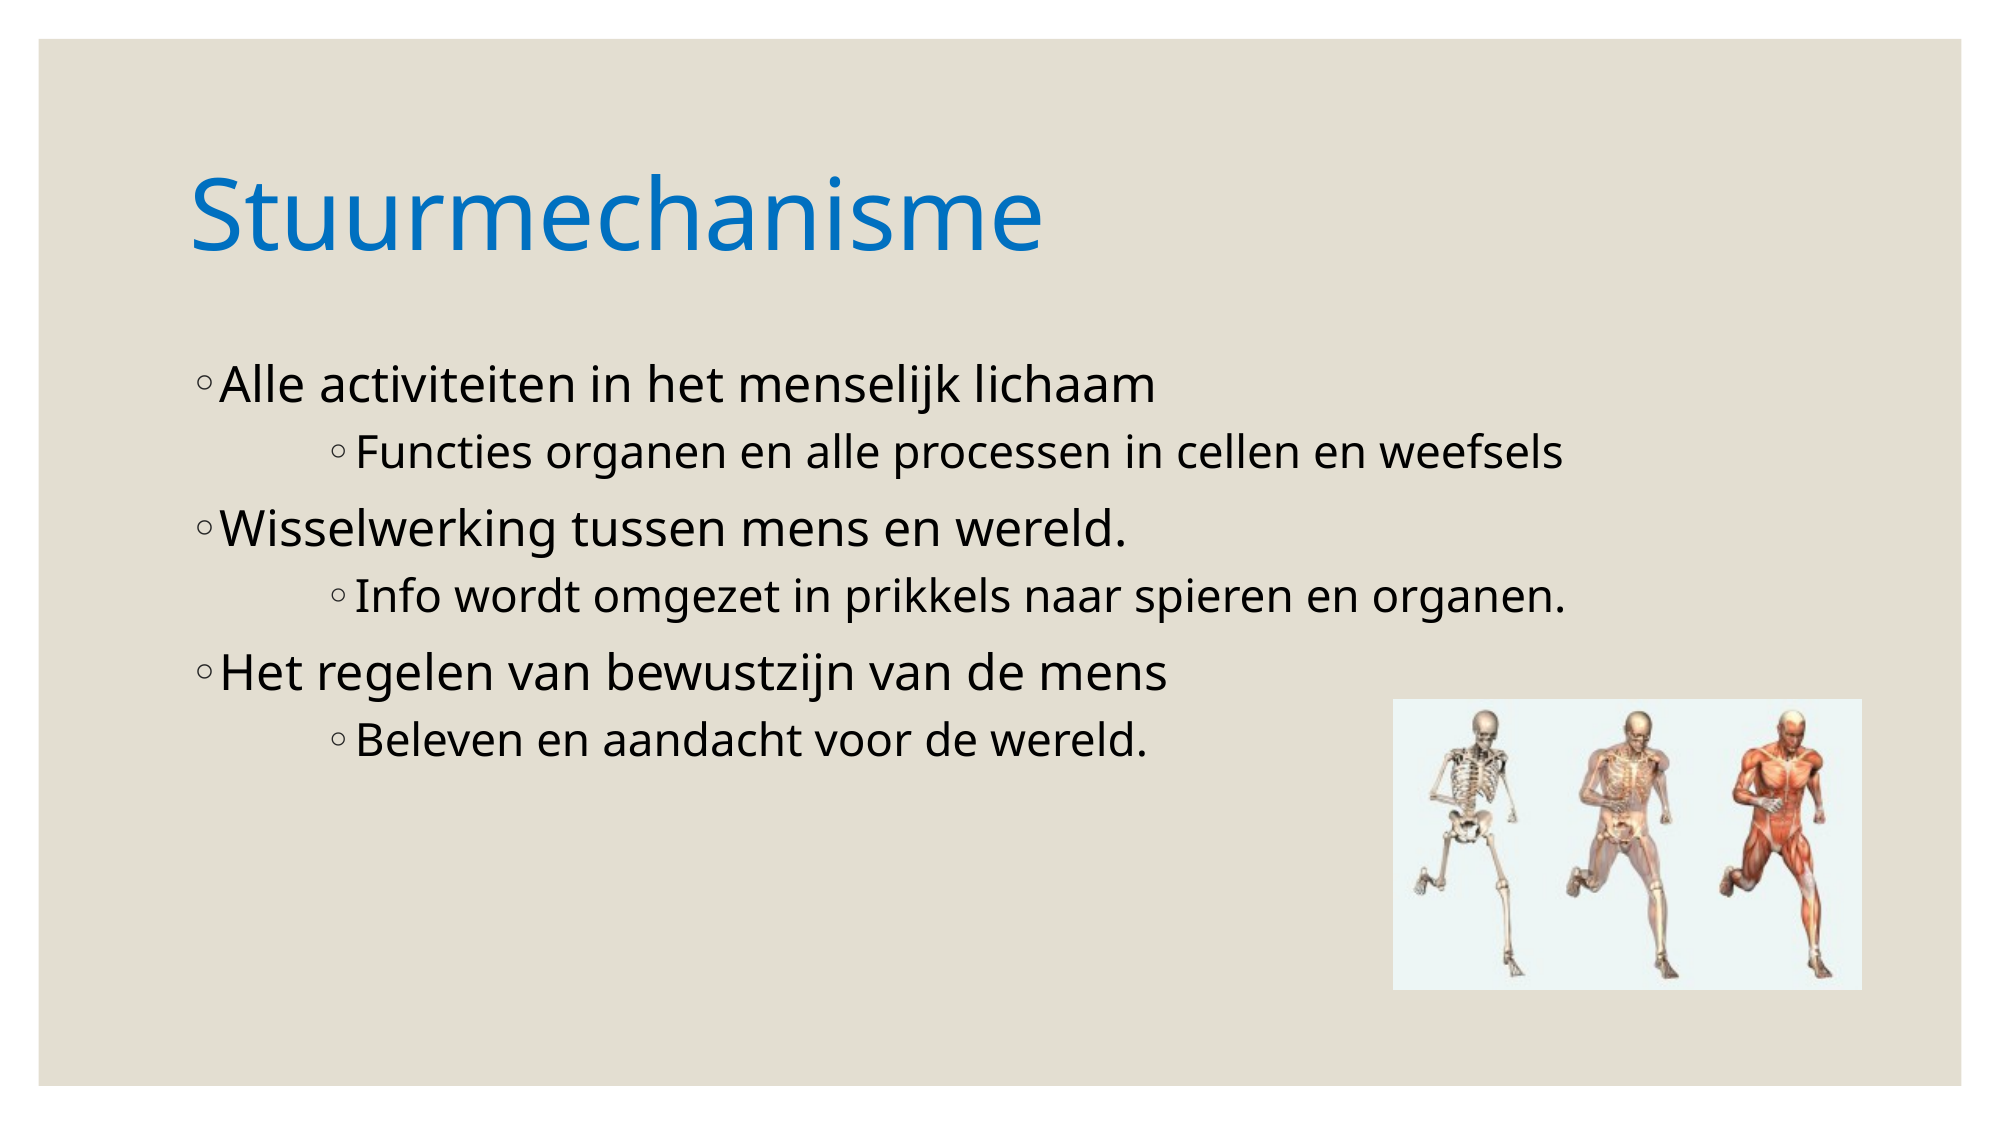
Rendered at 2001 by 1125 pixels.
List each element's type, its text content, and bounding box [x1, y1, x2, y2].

title Stuurmechanisme [174, 105, 1825, 331]
list Alle activiteiten in het menselijk lichaam Functies organen en alle processen in cellen en weefsels Wisselwerking tussen mens en wereld. Info wordt omgezet in prikkels naar spieren en organen. Het regelen van bewustzijn van de mens Beleven en aandacht voor de wereld. [174, 345, 1825, 990]
picture [1392, 699, 1862, 990]
